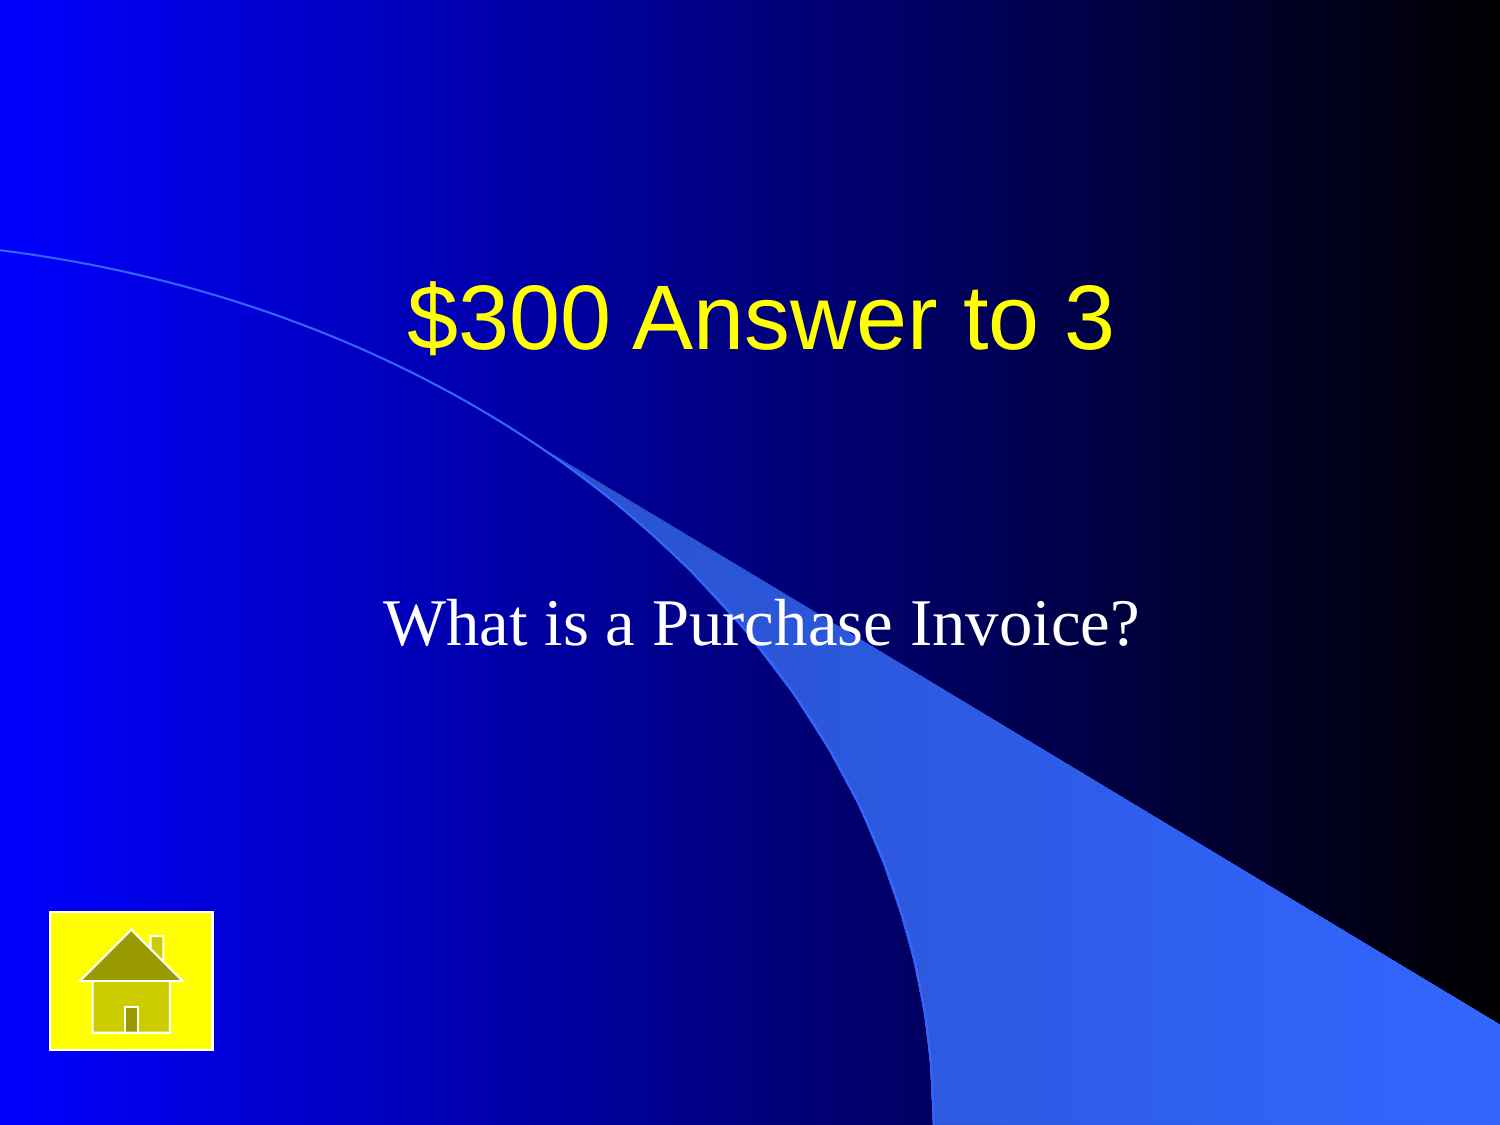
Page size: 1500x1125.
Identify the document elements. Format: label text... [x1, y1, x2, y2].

subtitle What is a Purchase Invoice? [237, 474, 1288, 763]
title $300 Answer to 3 [124, 187, 1401, 376]
